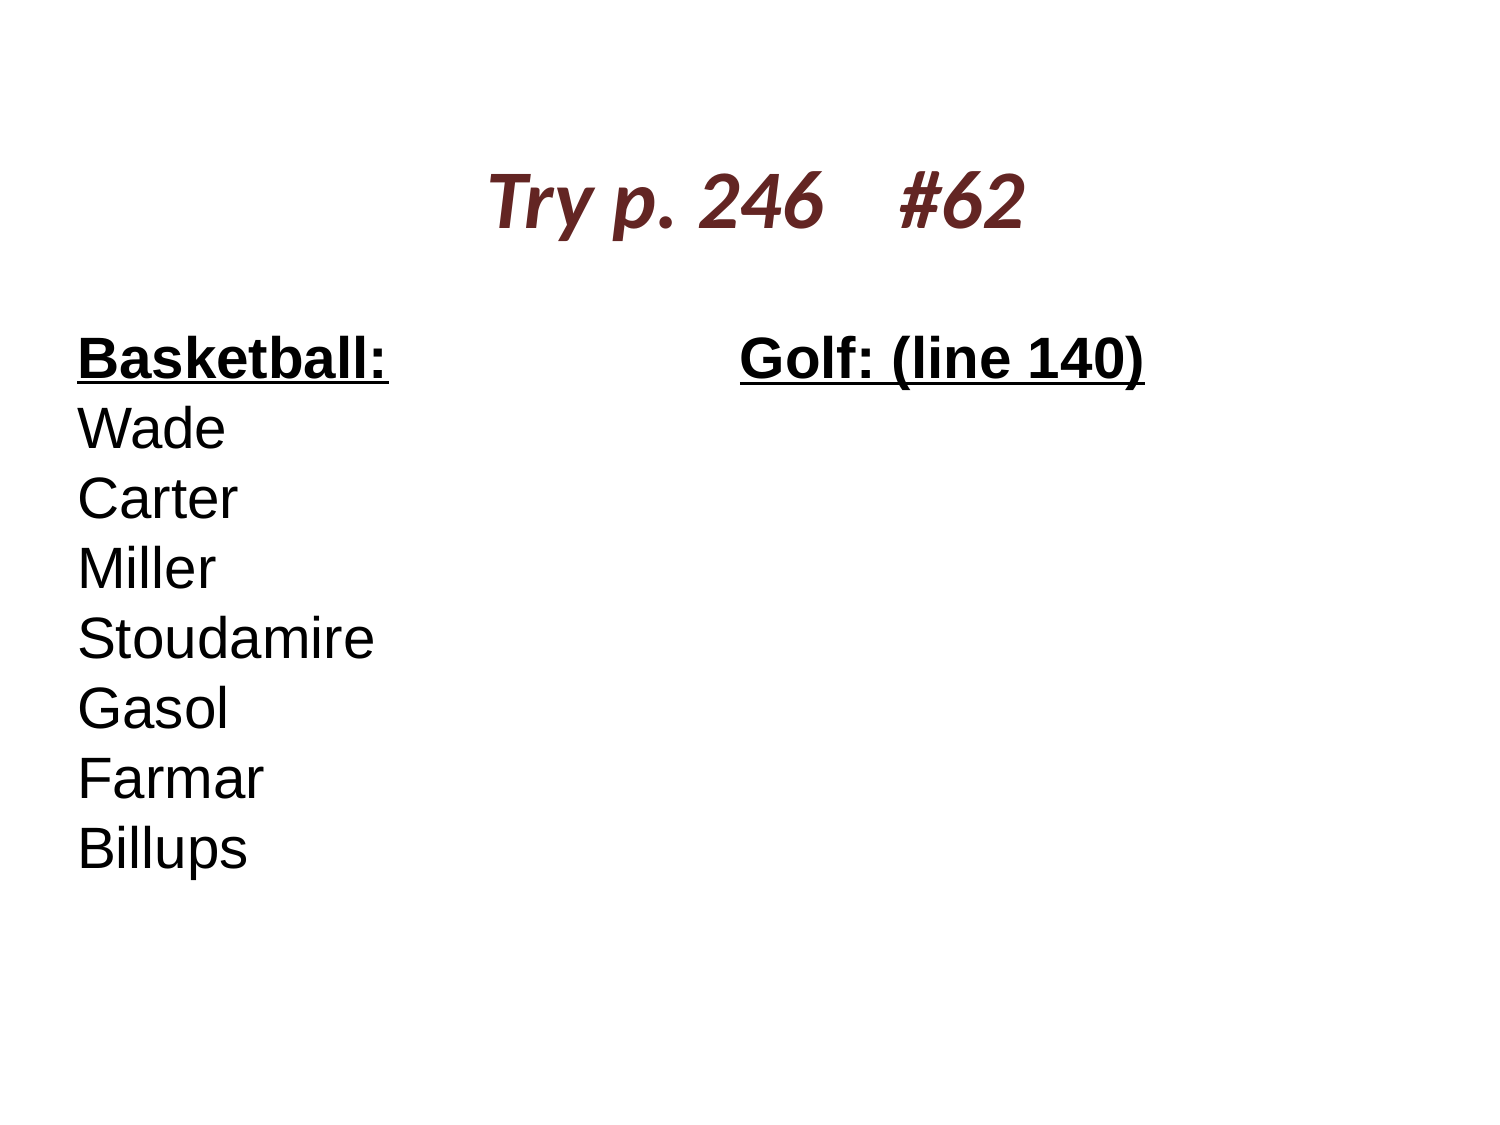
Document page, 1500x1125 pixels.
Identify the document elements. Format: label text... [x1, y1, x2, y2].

text_box Golf: (line 140) [725, 312, 1275, 398]
text_box Basketball: Wade Carter Miller Stoudamire Gasol Farmar Billups [62, 312, 613, 888]
text_box Try p. 246 #62 [37, 137, 1475, 253]
